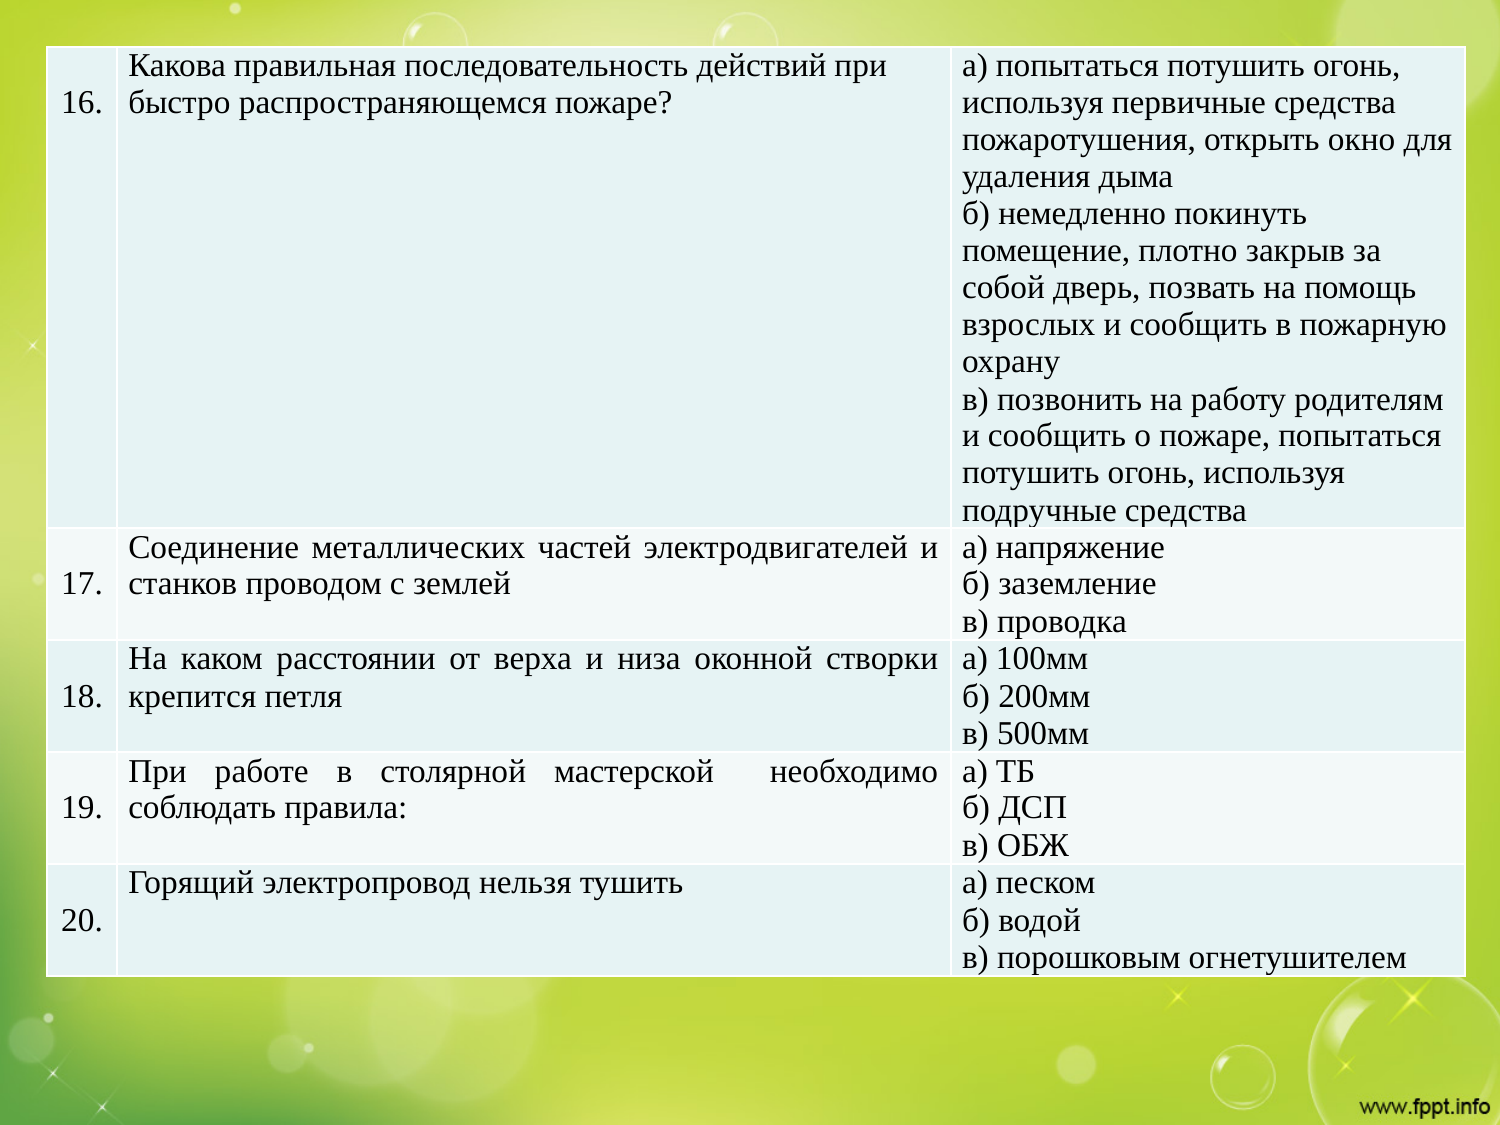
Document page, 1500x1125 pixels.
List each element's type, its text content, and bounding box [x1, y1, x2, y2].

table_cell а) песком б) водой в) порошковым огнетушителем [952, 865, 1464, 975]
table_cell 17. [48, 529, 116, 639]
table_header а) попытаться потушить огонь, используя первичные средства пожаротушения, открыть окно для удаления дыма б) немедленно покинуть помещение, плотно закрыв за собой дверь, позвать на помощь взрослых и сообщить в пожарную охрану в) позвонить на работу родителям и сообщить о пожаре, попытаться потушить огонь, используя подручные средства [952, 48, 1464, 527]
table_cell Горящий электропровод нельзя тушить [118, 865, 950, 975]
table_cell 18. [48, 641, 116, 751]
table_header 16. [48, 48, 116, 527]
table_header Какова правильная последовательность действий при быстро распространяющемся пожаре? [118, 48, 950, 527]
table_cell 19. [48, 753, 116, 863]
table_cell 20. [48, 865, 116, 975]
table_cell При работе в столярной мастерской необходимо соблюдать правила: [118, 753, 950, 863]
table_cell На каком расстоянии от верха и низа оконной створки крепится петля [118, 641, 950, 751]
table_cell Соединение металлических частей электродвигателей и станков проводом с землей [118, 529, 950, 639]
table_cell а) 100мм б) 200мм в) 500мм [952, 641, 1464, 751]
table_cell а) напряжение б) заземление в) проводка [952, 529, 1464, 639]
picture [0, 0, 1500, 1125]
table_cell а) ТБ б) ДСП в) ОБЖ [952, 753, 1464, 863]
